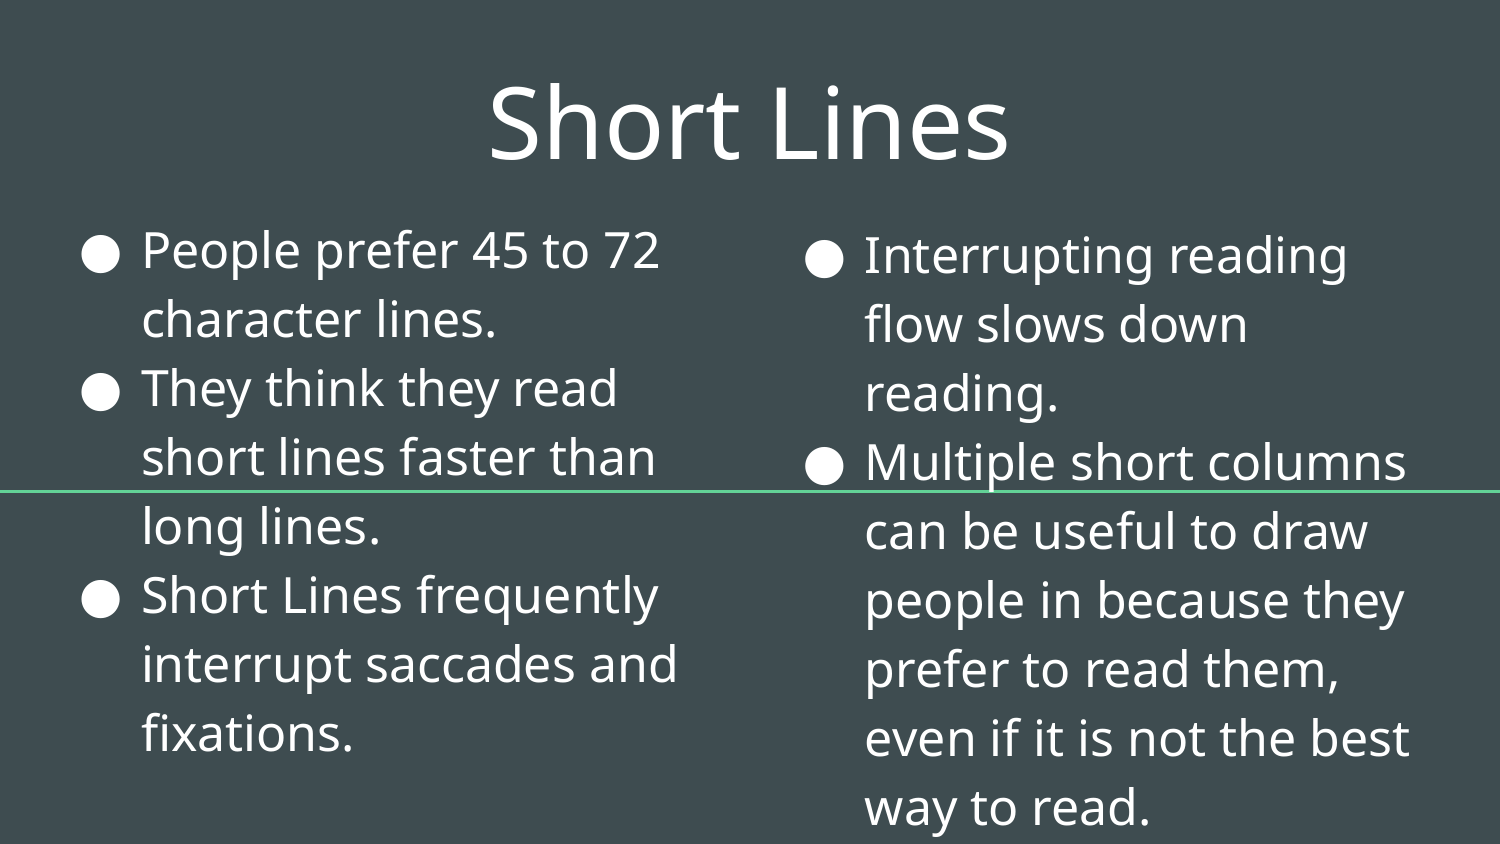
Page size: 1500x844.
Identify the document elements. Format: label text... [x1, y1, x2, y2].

subtitle Interrupting reading flow slows down reading. Multiple short columns can be useful to draw people in because they prefer to read them, even if it is not the best way to read. [775, 199, 1473, 700]
subtitle People prefer 45 to 72 character lines. They think they read short lines faster than long lines. Short Lines frequently interrupt saccades and fixations. [51, 194, 749, 700]
title Short Lines [51, 35, 1449, 195]
